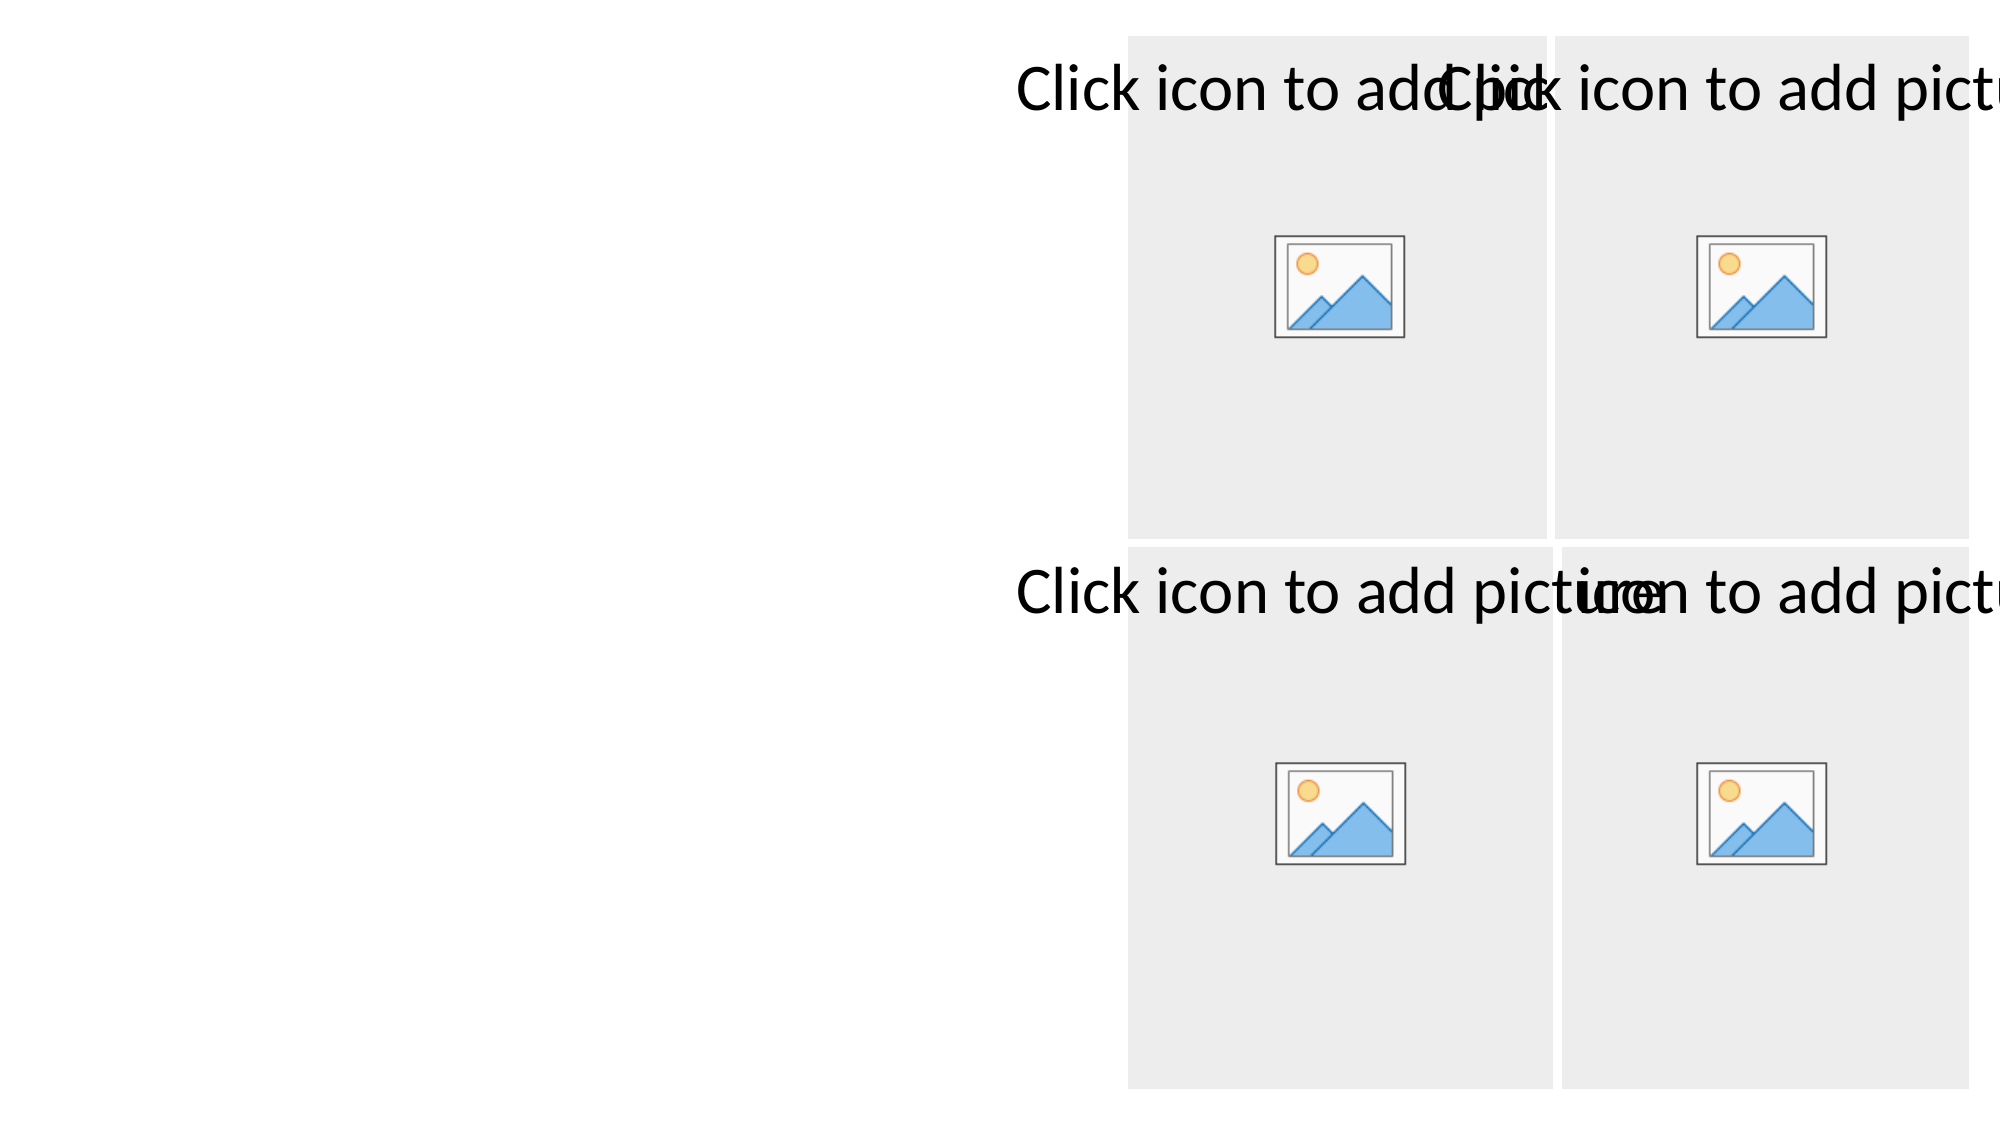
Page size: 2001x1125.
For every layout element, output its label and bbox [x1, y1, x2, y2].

picture [1127, 35, 1554, 1090]
picture [1555, 35, 1969, 1090]
